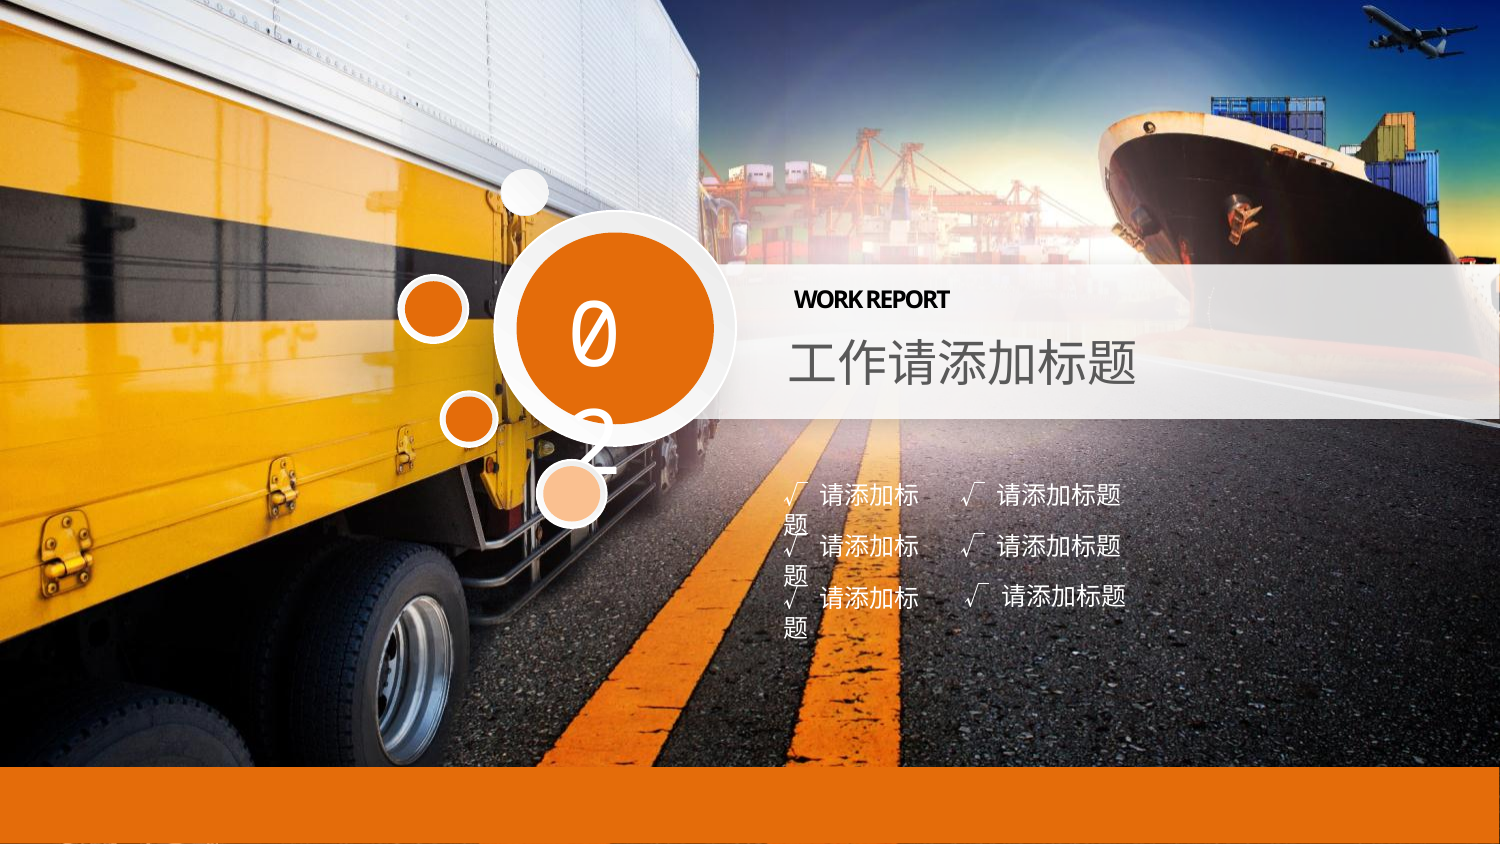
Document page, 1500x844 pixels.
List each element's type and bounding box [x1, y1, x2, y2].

text_box [494, 210, 737, 446]
text_box [536, 459, 607, 529]
text_box [500, 168, 550, 209]
picture [0, 0, 1500, 844]
text_box [440, 391, 498, 448]
text_box [398, 274, 469, 344]
